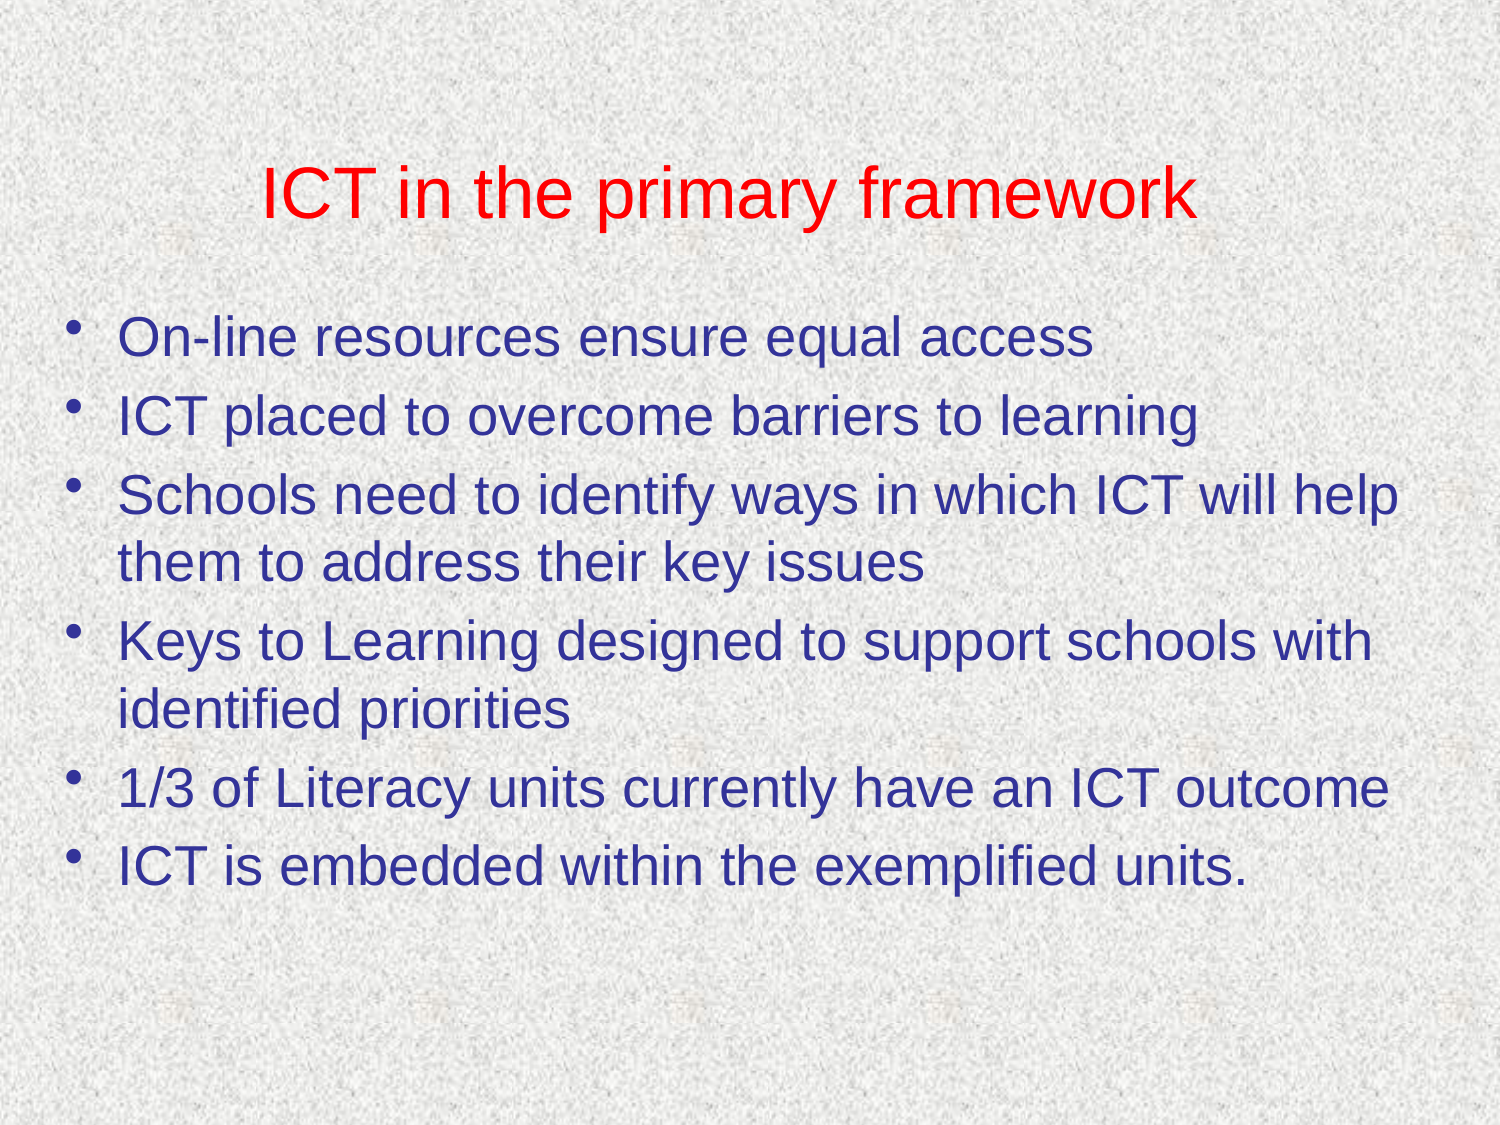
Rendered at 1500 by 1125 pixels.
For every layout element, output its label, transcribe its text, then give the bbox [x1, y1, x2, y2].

picture [0, 0, 1500, 1125]
title ICT in the primary framework [52, 133, 1428, 245]
list On-line resources ensure equal access ICT placed to overcome barriers to learning Schools need to identify ways in which ICT will help them to address their key issues Keys to Learning designed to support schools with identified priorities 1/3 of Literacy units currently have an ICT outcome ICT is embedded within the exemplified units. [52, 294, 1432, 992]
